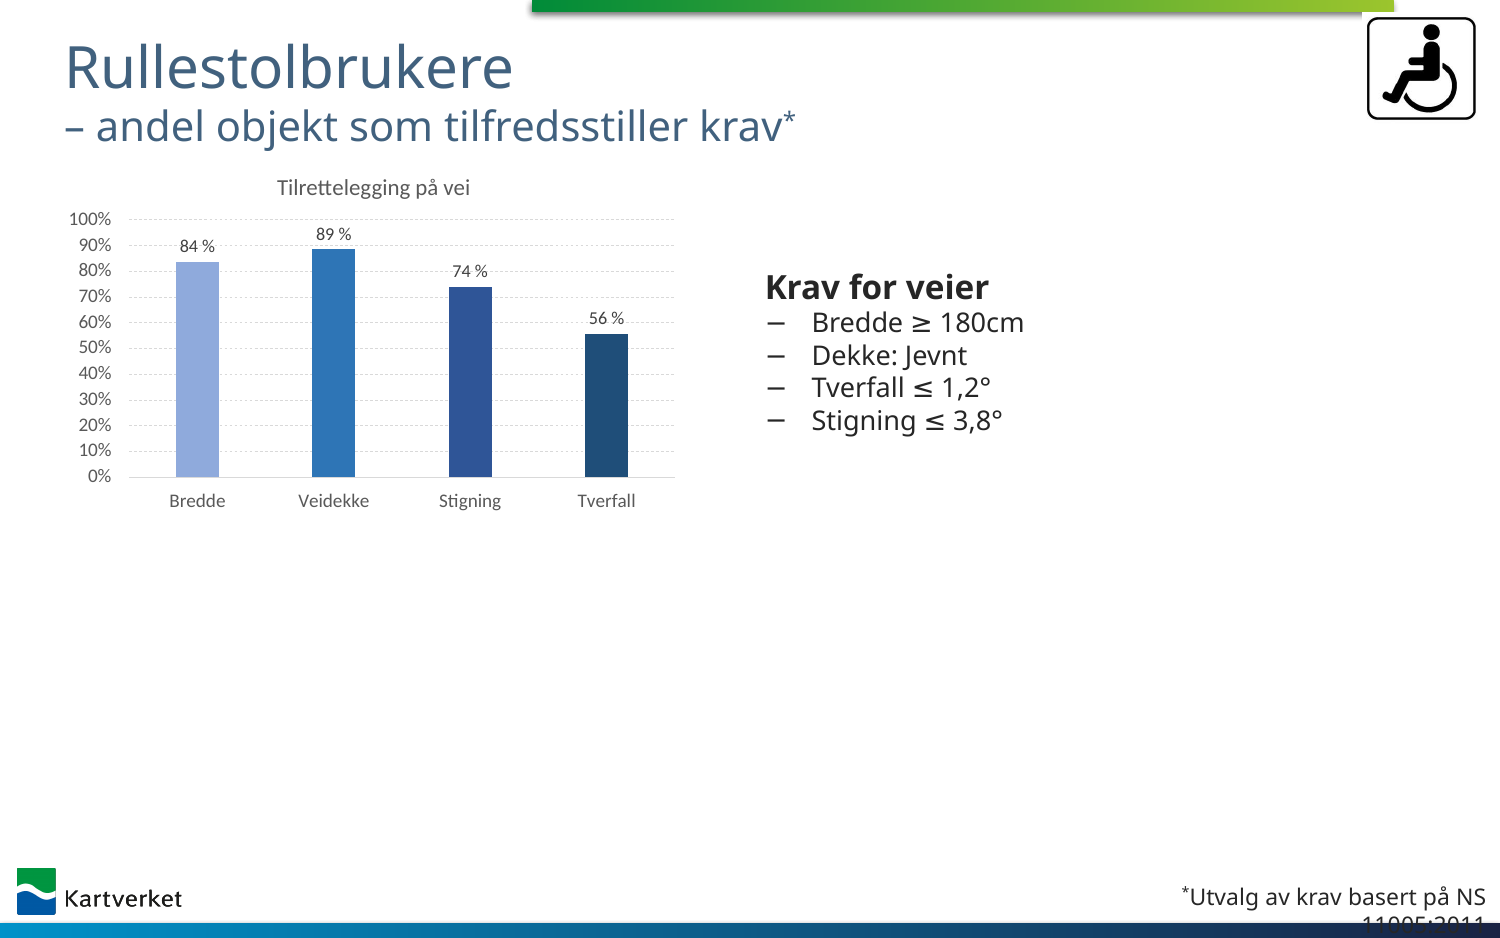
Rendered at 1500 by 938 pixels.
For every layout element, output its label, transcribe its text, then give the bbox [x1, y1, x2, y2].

picture [1362, 12, 1481, 126]
text_box *Utvalg av krav basert på NS 11005:2011 [1068, 873, 1500, 938]
text_box Rullestolbrukere – andel objekt som tilfredsstiller krav* [49, 25, 1431, 158]
picture [62, 166, 686, 519]
text_box Krav for veier Bredde ≥ 180cm Dekke: Jevnt Tverfall ≤ 1,2° Stigning ≤ 3,8° [750, 258, 1234, 444]
